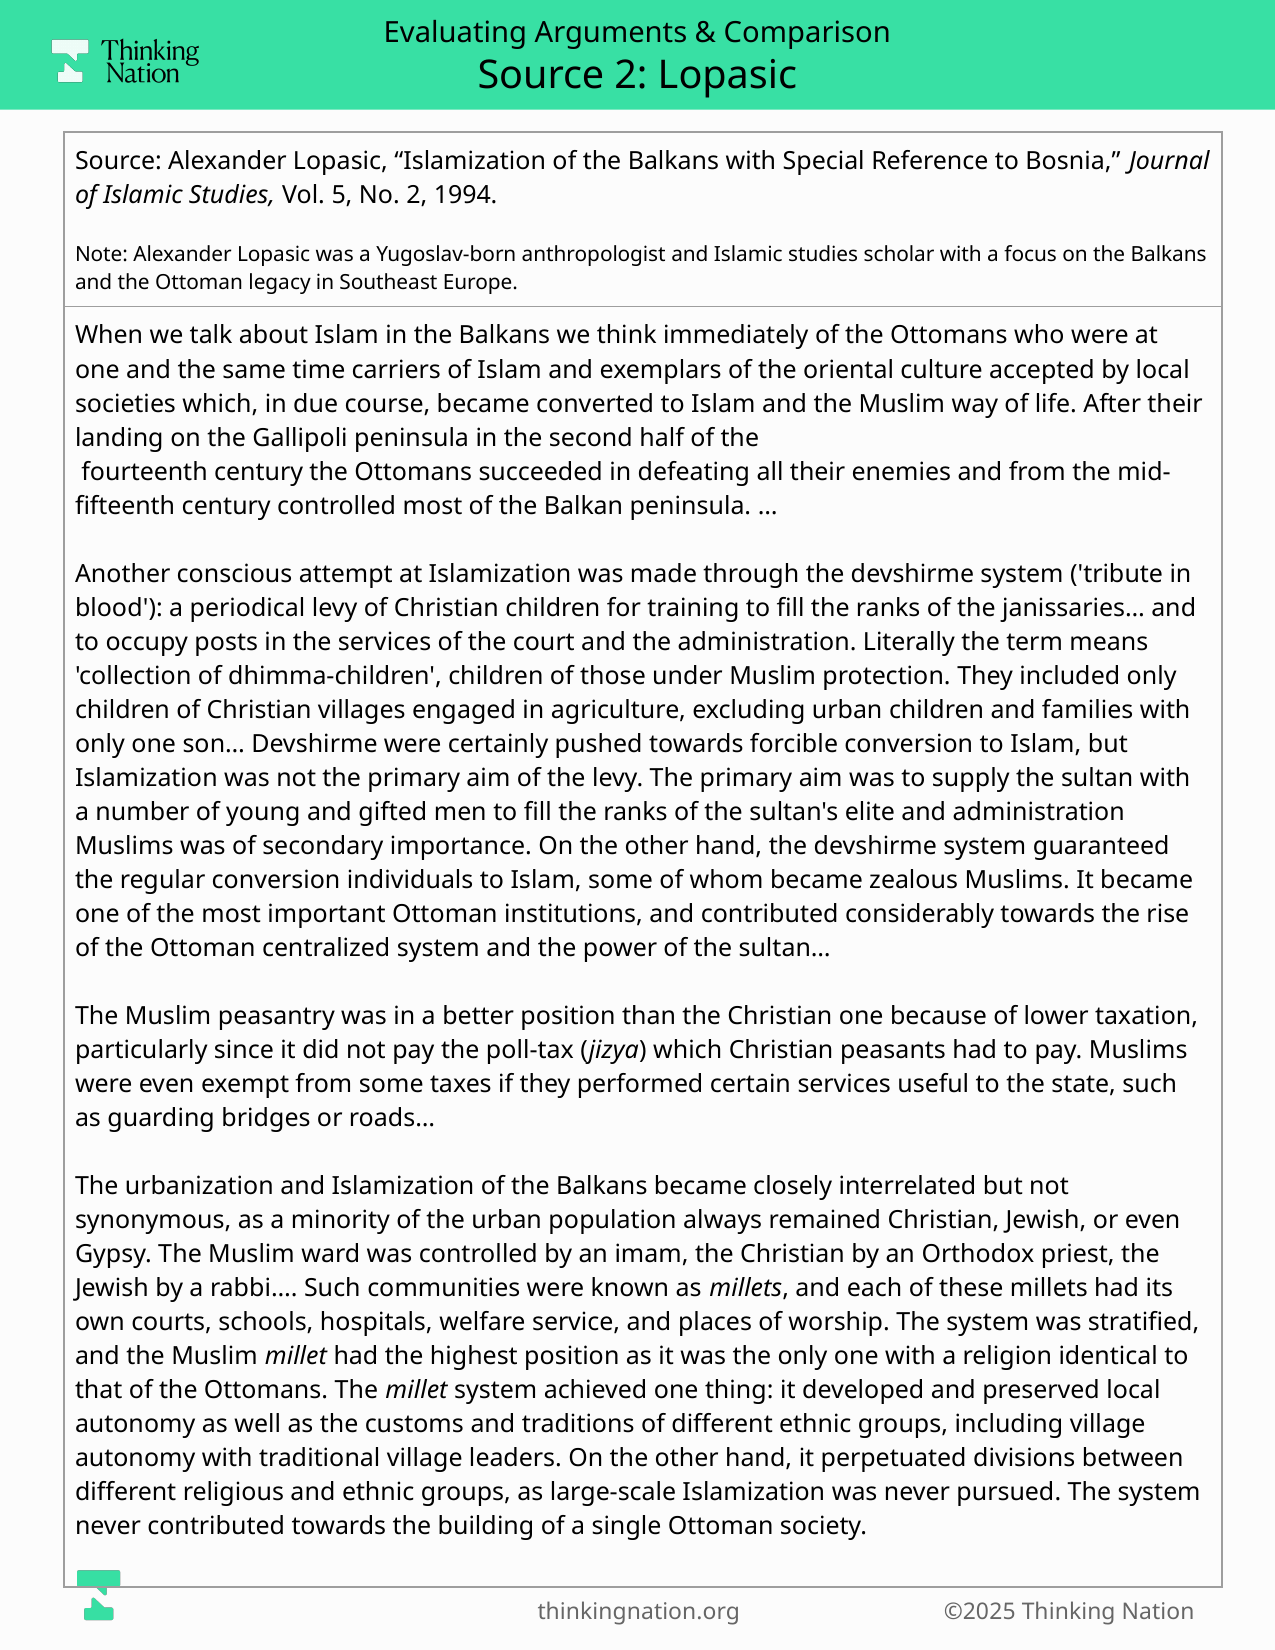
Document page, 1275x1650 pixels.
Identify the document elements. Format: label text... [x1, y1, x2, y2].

picture [35, 25, 205, 96]
table_header Source: Alexander Lopasic, “Islamization of the Balkans with Special Reference to Bosnia,” Journal of Islamic Studies, Vol. 5, No. 2, 1994. Note: Alexander Lopasic was a Yugoslav-born anthropologist and Islamic studies scholar with a focus on the Balkans and the Ottoman legacy in Southeast Europe. [65, 133, 1221, 306]
text_box Evaluating Arguments & Comparison Source 2: Lopasic [0, 0, 1275, 110]
text_box thinkingnation.org [488, 1588, 790, 1632]
picture [63, 1560, 133, 1630]
text_box ©2025 Thinking Nation [909, 1588, 1211, 1632]
table_cell When we talk about Islam in the Balkans we think immediately of the Ottomans who were at one and the same time carriers of Islam and exemplars of the oriental culture accepted by local societies which, in due course, became converted to Islam and the Muslim way of life. After their landing on the Gallipoli peninsula in the second half of the fourteenth century the Ottomans succeeded in defeating all their enemies and from the mid-fifteenth century controlled most of the Balkan peninsula. … Another conscious attempt at Islamization was made through the devshirme system ('tribute in blood'): a periodical levy of Christian children for training to fill the ranks of the janissaries… and to occupy posts in the services of the court and the administration. Literally the term means 'collection of dhimma-children', children of those under Muslim protection. They included only children of Christian villages engaged in agriculture, excluding urban children and families with only one son… Devshirme were certainly pushed towards forcible conversion to Islam, but Islamization was not the primary aim of the levy. The primary aim was to supply the sultan with a number of young and gifted men to fill the ranks of the sultan's elite and administration Muslims was of secondary importance. On the other hand, the devshirme system guaranteed the regular conversion individuals to Islam, some of whom became zealous Muslims. It became one of the most important Ottoman institutions, and contributed considerably towards the rise of the Ottoman centralized system and the power of the sultan… The Muslim peasantry was in a better position than the Christian one because of lower taxation, particularly since it did not pay the poll-tax (jizya) which Christian peasants had to pay. Muslims were even exempt from some taxes if they performed certain services useful to the state, such as guarding bridges or roads… The urbanization and Islamization of the Balkans became closely interrelated but not synonymous, as a minority of the urban population always remained Christian, Jewish, or even Gypsy. The Muslim ward was controlled by an imam, the Christian by an Orthodox priest, the Jewish by a rabbi…. Such communities were known as millets, and each of these millets had its own courts, schools, hospitals, welfare service, and places of worship. The system was stratified, and the Muslim millet had the highest position as it was the only one with a religion identical to that of the Ottomans. The millet system achieved one thing: it developed and preserved local autonomy as well as the customs and traditions of different ethnic groups, including village autonomy with traditional village leaders. On the other hand, it perpetuated divisions between different religious and ethnic groups, as large-scale Islamization was never pursued. The system never contributed towards the building of a single Ottoman society. [65, 307, 1221, 1586]
